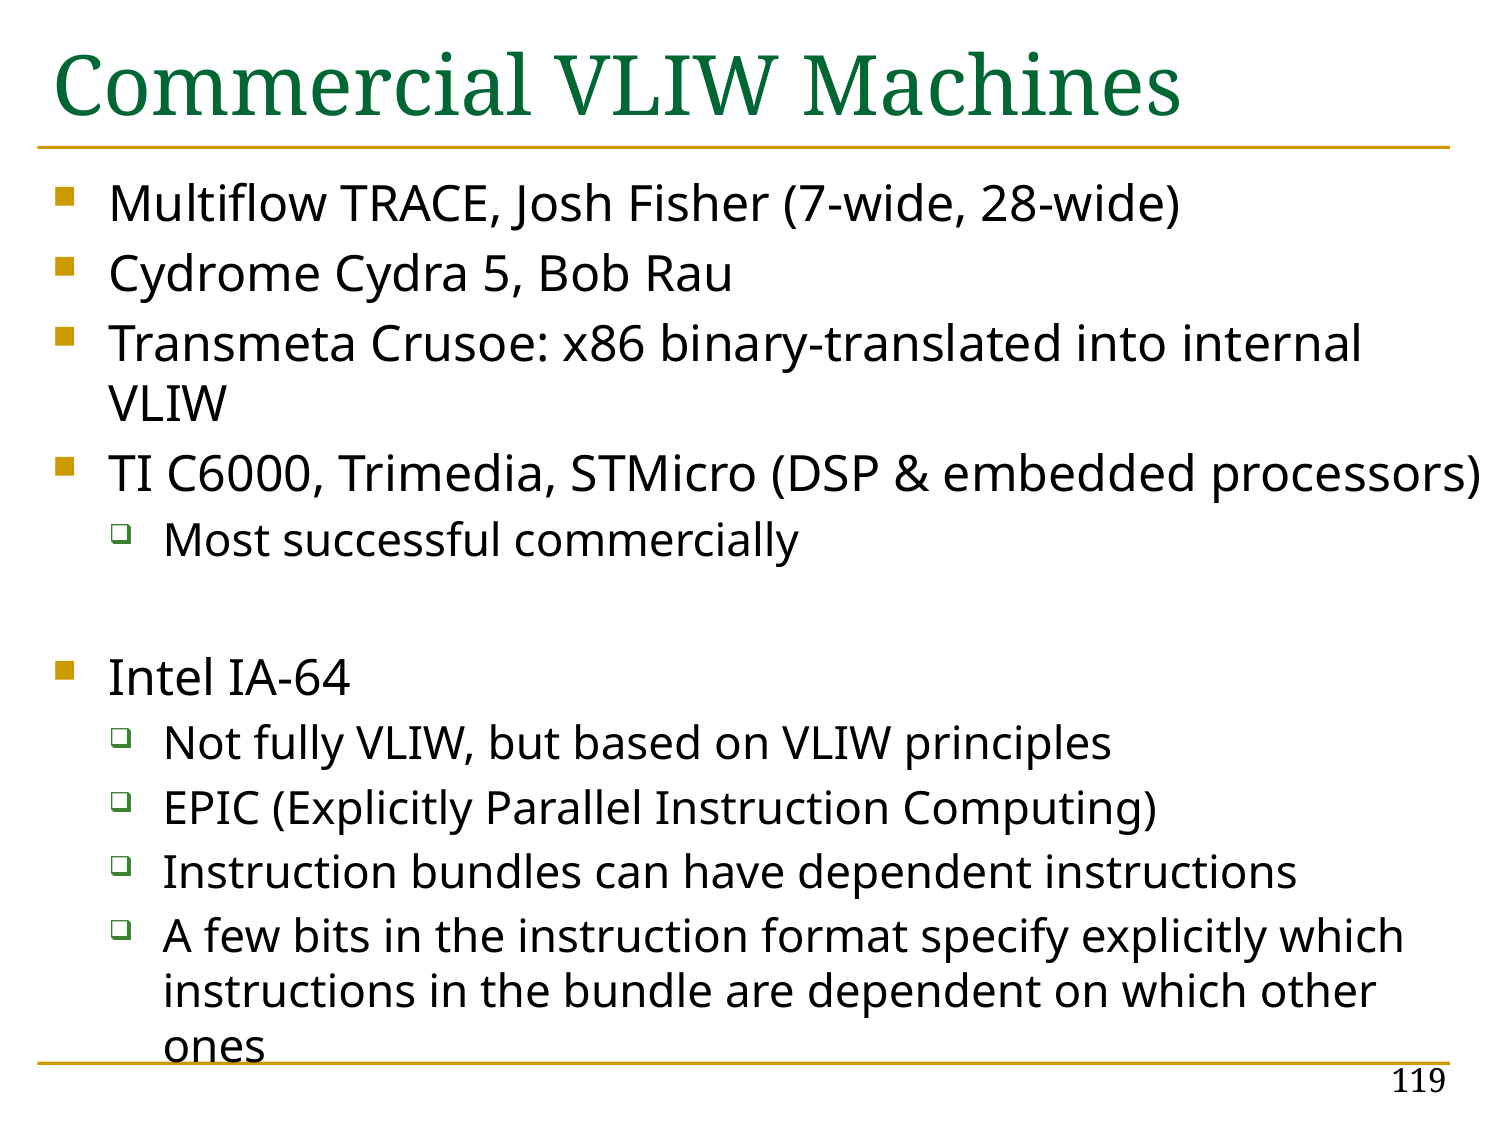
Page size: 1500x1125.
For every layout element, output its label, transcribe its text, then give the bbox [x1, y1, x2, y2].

slide_number 119 [1111, 1036, 1462, 1112]
title Commercial VLIW Machines [37, 24, 1450, 163]
list Multiflow TRACE, Josh Fisher (7-wide, 28-wide) Cydrome Cydra 5, Bob Rau Transmeta Crusoe: x86 binary-translated into internal VLIW TI C6000, Trimedia, STMicro (DSP & embedded processors) Most successful commercially Intel IA-64 Not fully VLIW, but based on VLIW principles EPIC (Explicitly Parallel Instruction Computing) Instruction bundles can have dependent instructions A few bits in the instruction format specify explicitly which instructions in the bundle are dependent on which other ones [37, 163, 1500, 1016]
